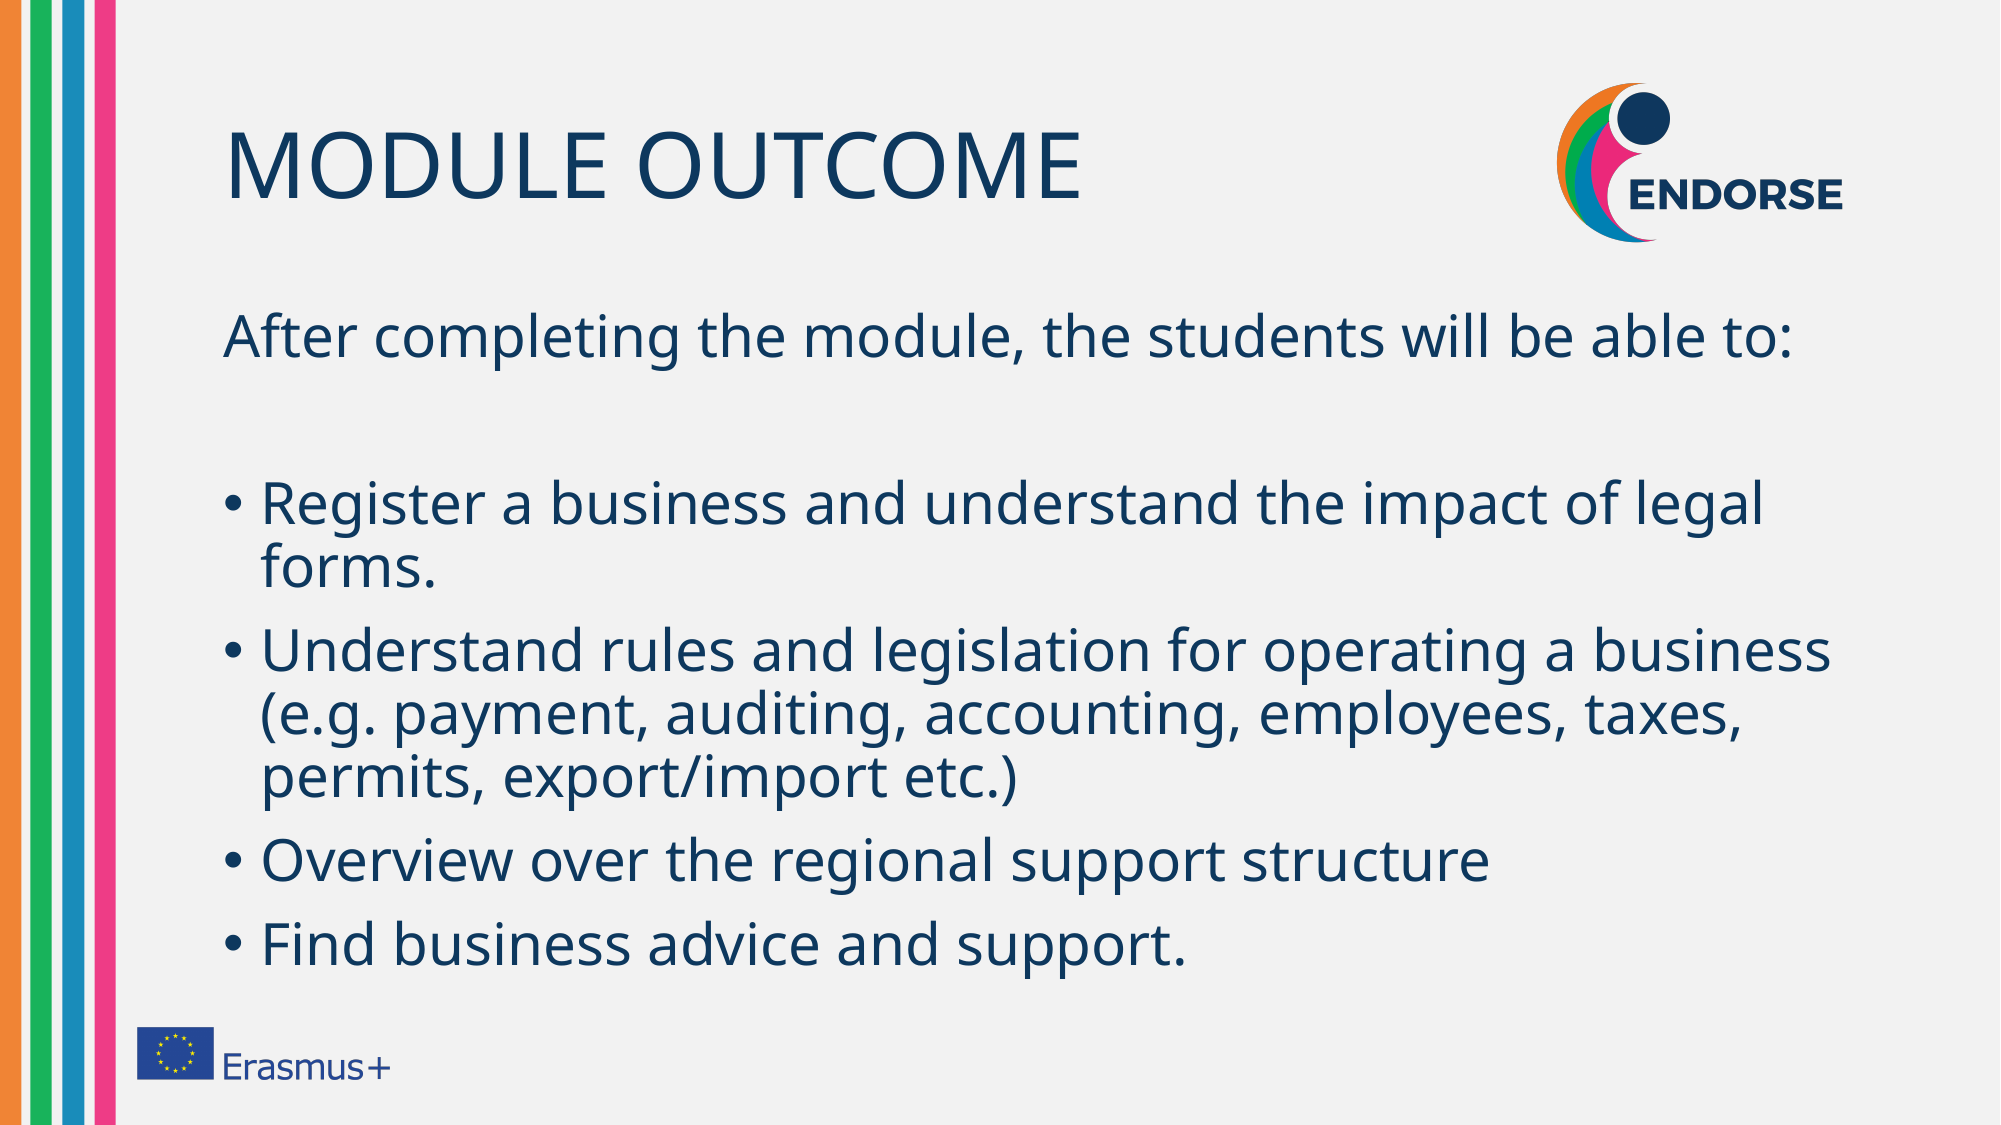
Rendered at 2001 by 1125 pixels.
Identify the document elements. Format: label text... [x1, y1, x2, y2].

title MODULE OUTCOME [208, 59, 1522, 278]
picture [137, 1027, 390, 1080]
picture [1532, 59, 1863, 266]
list After completing the module, the students will be able to: Register a business and understand the impact of legal forms. Understand rules and legislation for operating a business (e.g. payment, auditing, accounting, employees, taxes, permits, export/import etc.) Overview over the regional support structure Find business advice and support. [208, 299, 1863, 1014]
